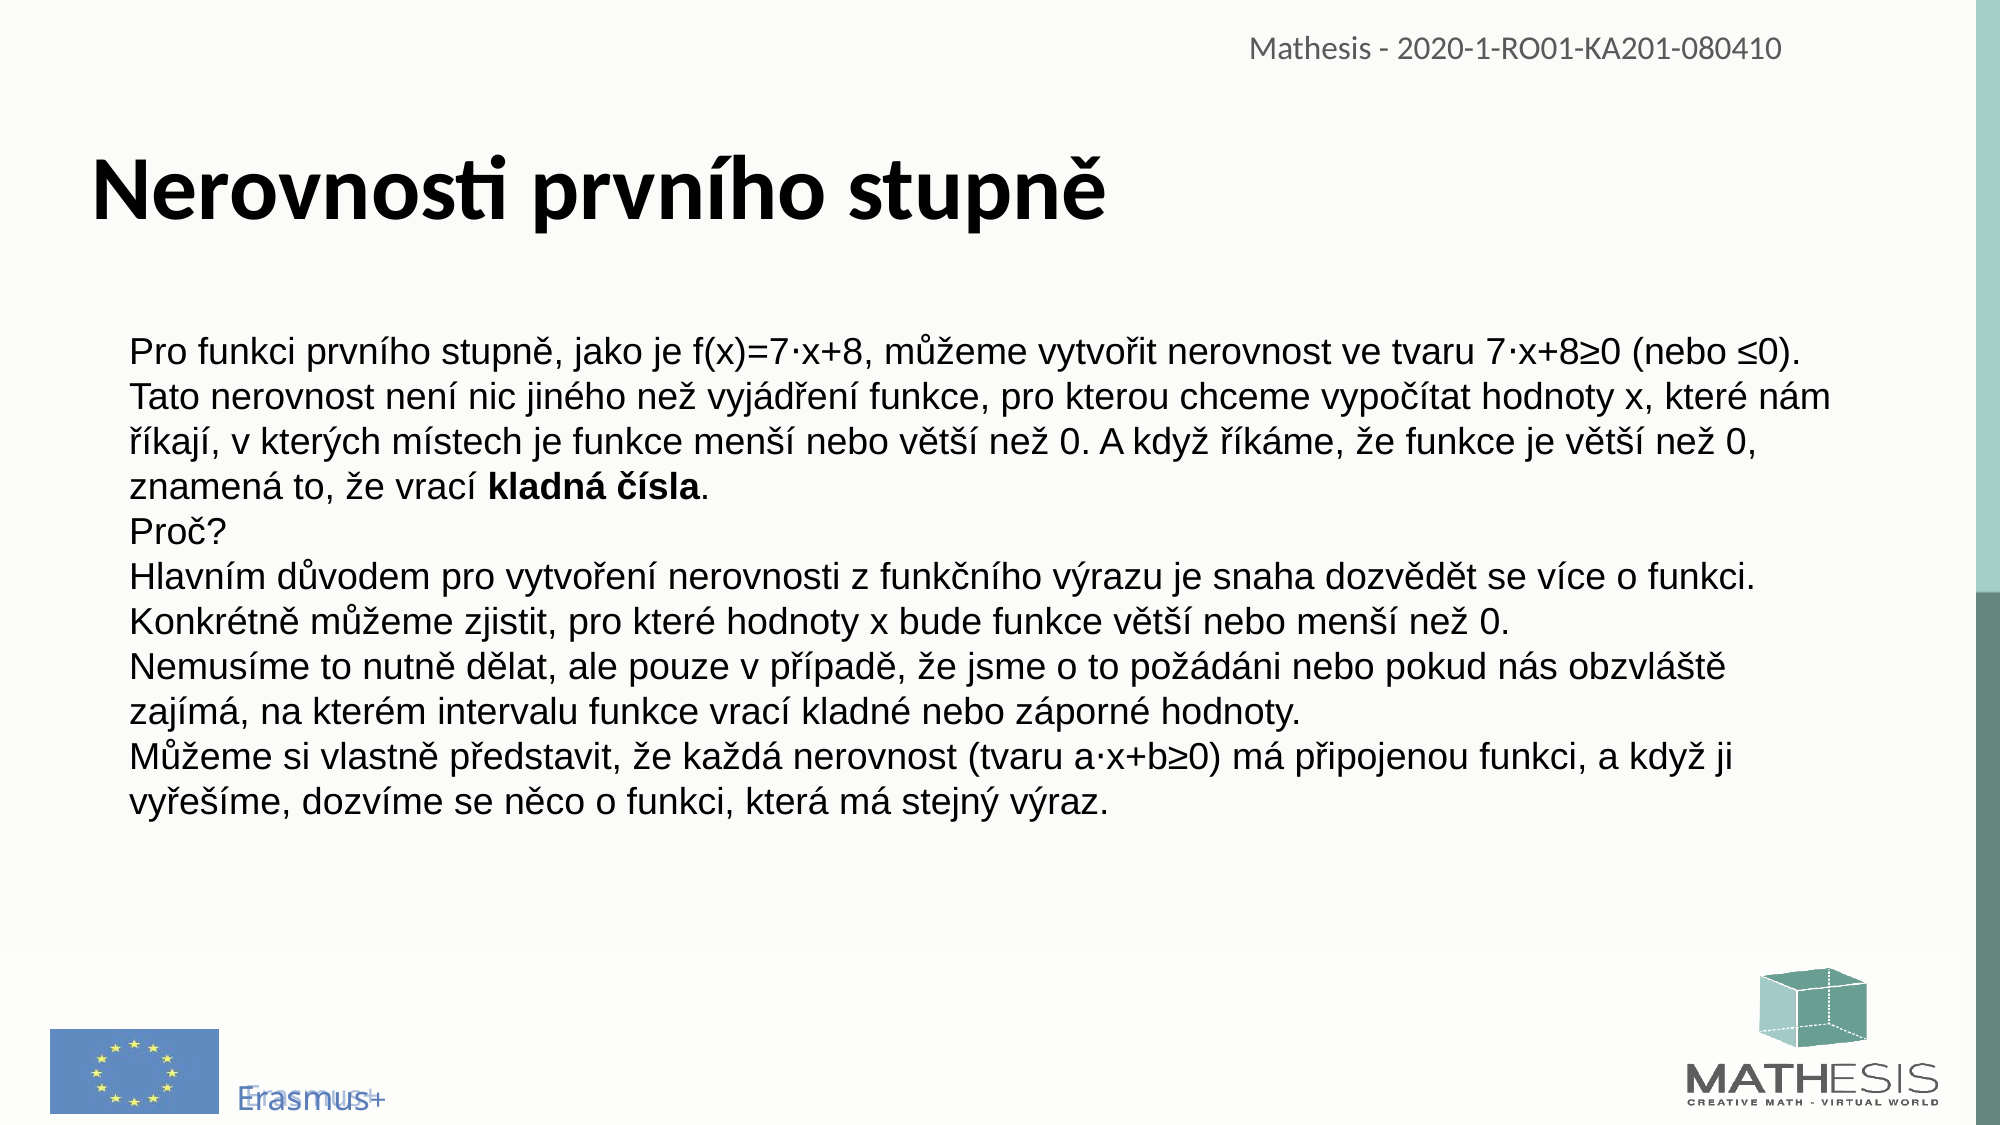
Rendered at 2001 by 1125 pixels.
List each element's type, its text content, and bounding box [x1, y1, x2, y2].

text_box Δ>0 [50, 1029, 219, 1114]
title Nerovnosti prvního stupně [76, 121, 1777, 363]
subtitle Pro funkci prvního stupně, jako je f(x)=7⋅x+8, můžeme vytvořit nerovnost ve tvaru 7⋅x+8≥0 (nebo ≤0). Tato nerovnost není nic jiného než vyjádření funkce, pro kterou chceme vypočítat hodnoty x, které nám říkají, v kterých místech je funkce menší nebo větší než 0. A když říkáme, že funkce je větší než 0, znamená to, že vrací kladná čísla. Proč? Hlavním důvodem pro vytvoření nerovnosti z funkčního výrazu je snaha dozvědět se více o funkci. Konkrétně můžeme zjistit, pro které hodnoty x bude funkce větší nebo menší než 0. Nemusíme to nutně dělat, ale pouze v případě, že jsme o to požádáni nebo pokud nás obzvláště zajímá, na kterém intervalu funkce vrací kladné nebo záporné hodnoty. Můžeme si vlastně představit, že každá nerovnost (tvaru a⋅x+b≥0) má připojenou funkci, a když ji vyřešíme, dozvíme se něco o funkci, která má stejný výraz. [114, 319, 1862, 607]
text_box Δ>0 [1976, 0, 2000, 1125]
text_box Δ>0 [1664, 928, 1961, 1125]
